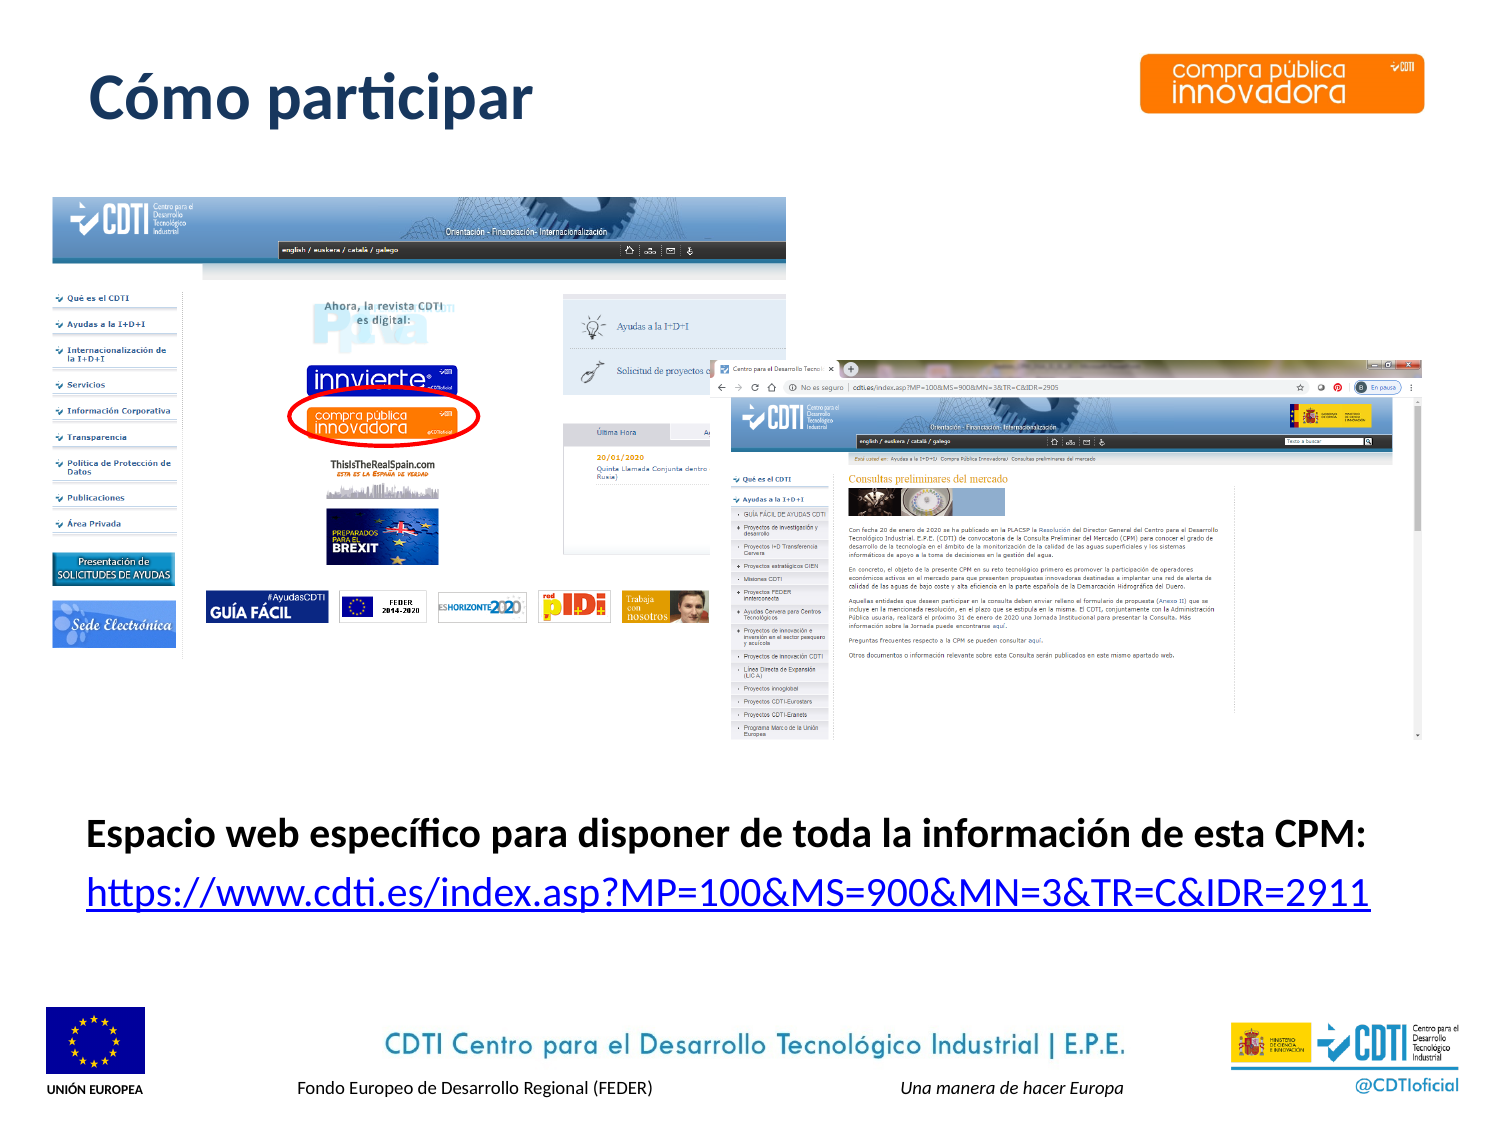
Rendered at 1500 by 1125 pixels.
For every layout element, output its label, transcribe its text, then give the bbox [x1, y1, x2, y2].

picture [709, 360, 1422, 740]
picture [1139, 53, 1426, 114]
picture [1231, 1022, 1459, 1094]
title Cómo participar [75, 45, 1425, 233]
picture [46, 1007, 145, 1074]
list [44, 197, 786, 659]
picture [371, 1014, 1139, 1074]
text_box Espacio web específico para disponer de toda la información de esta CPM: https://www.cdti.es/index.asp?MP=100&MS=900&MN=3&TR=C&IDR=2911 [71, 798, 1422, 1000]
